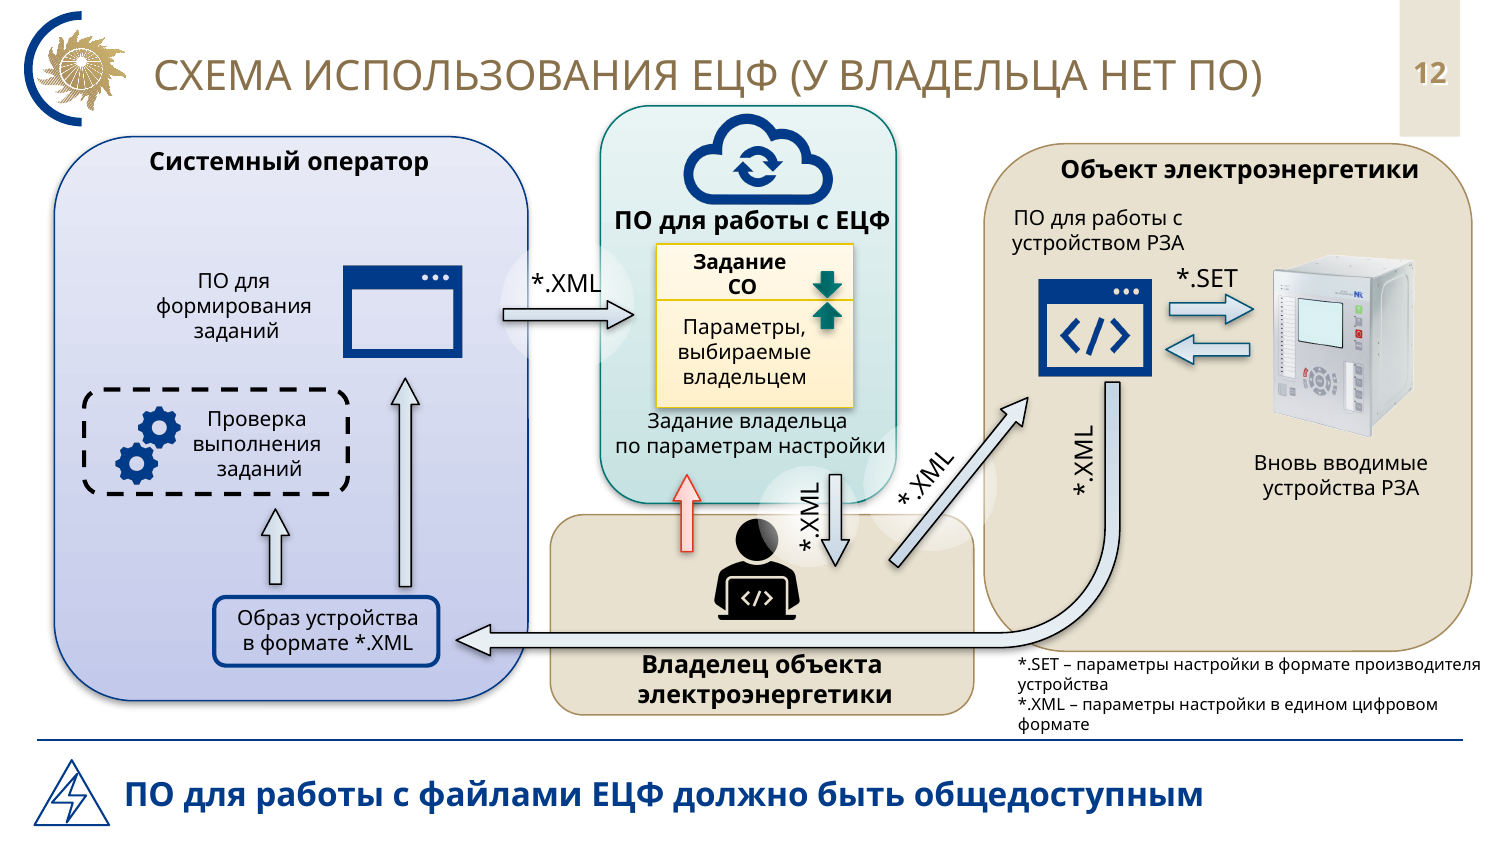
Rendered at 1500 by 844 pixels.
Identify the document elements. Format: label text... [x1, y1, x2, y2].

text_box ПО для формирования заданий [141, 260, 326, 351]
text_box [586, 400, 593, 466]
text_box [212, 594, 441, 668]
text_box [83, 389, 349, 495]
text_box [390, 392, 420, 588]
text_box [455, 623, 544, 657]
text_box Системный оператор [134, 138, 445, 184]
title Схема использования ЕЦФ (у Владельца нет ПО) [138, 11, 1399, 137]
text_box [598, 81, 913, 504]
text_box [53, 135, 529, 702]
picture [331, 240, 475, 384]
text_box ПО для работы с файлами ЕЦФ должно быть общедоступным [109, 765, 1440, 820]
picture [693, 499, 821, 628]
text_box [550, 514, 975, 717]
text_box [757, 465, 859, 567]
slide_number 12 [1399, 11, 1461, 137]
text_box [656, 241, 854, 408]
text_box *.SET – параметры настройки в формате производителя устройства *.XML – параметры настройки в едином цифровом формате [1003, 646, 1500, 741]
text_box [983, 143, 1473, 652]
text_box [260, 508, 291, 585]
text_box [500, 236, 635, 371]
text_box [836, 400, 1051, 534]
text_box [34, 760, 110, 826]
